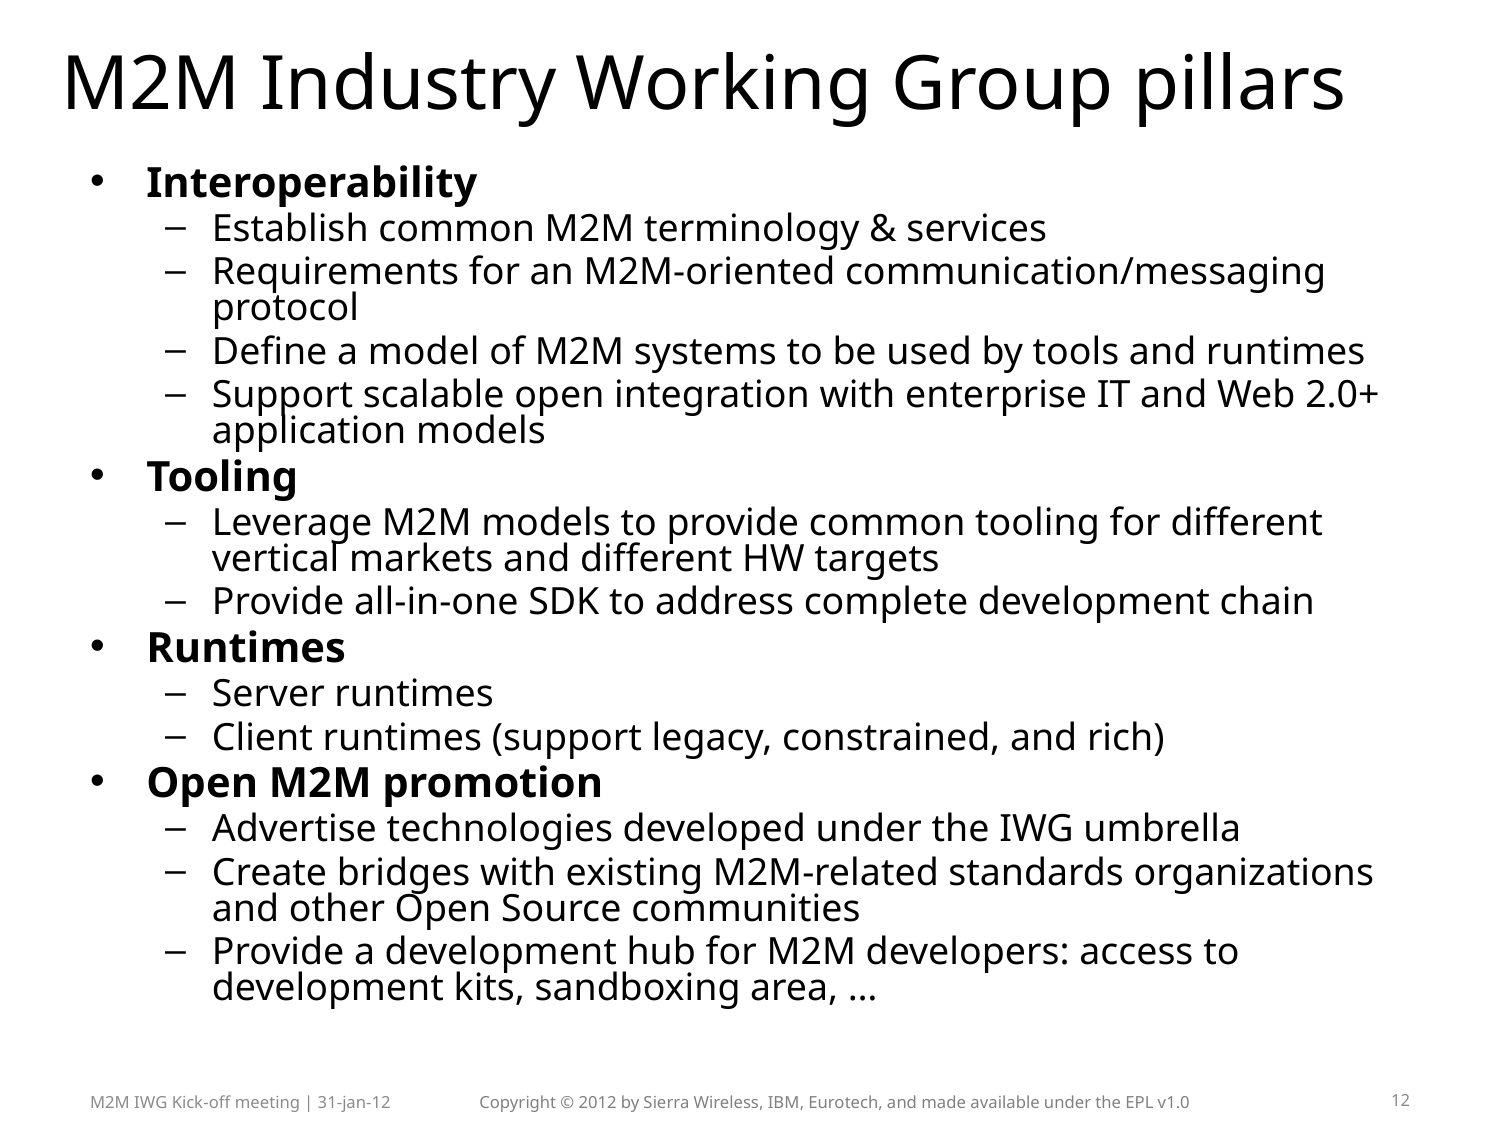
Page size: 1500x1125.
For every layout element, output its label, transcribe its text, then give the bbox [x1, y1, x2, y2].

list Interoperability Establish common M2M terminology & services Requirements for an M2M-oriented communication/messaging protocol Define a model of M2M systems to be used by tools and runtimes Support scalable open integration with enterprise IT and Web 2.0+ application models Tooling Leverage M2M models to provide common tooling for different vertical markets and different HW targets Provide all-in-one SDK to address complete development chain Runtimes Server runtimes Client runtimes (support legacy, constrained, and rich) Open M2M promotion Advertise technologies developed under the IWG umbrella Create bridges with existing M2M-related standards organizations and other Open Source communities Provide a development hub for M2M developers: access to development kits, sandboxing area, … [74, 157, 1426, 1012]
title M2M Industry Working Group pillars [46, 22, 1454, 136]
footer Copyright © 2012 by Sierra Wireless, IBM, Eurotech, and made available under the EPL v1.0 [464, 1083, 1262, 1121]
slide_number 12 [1288, 1083, 1425, 1121]
slide_number M2M IWG Kick-off meeting | 31-jan-12 [75, 1083, 453, 1121]
